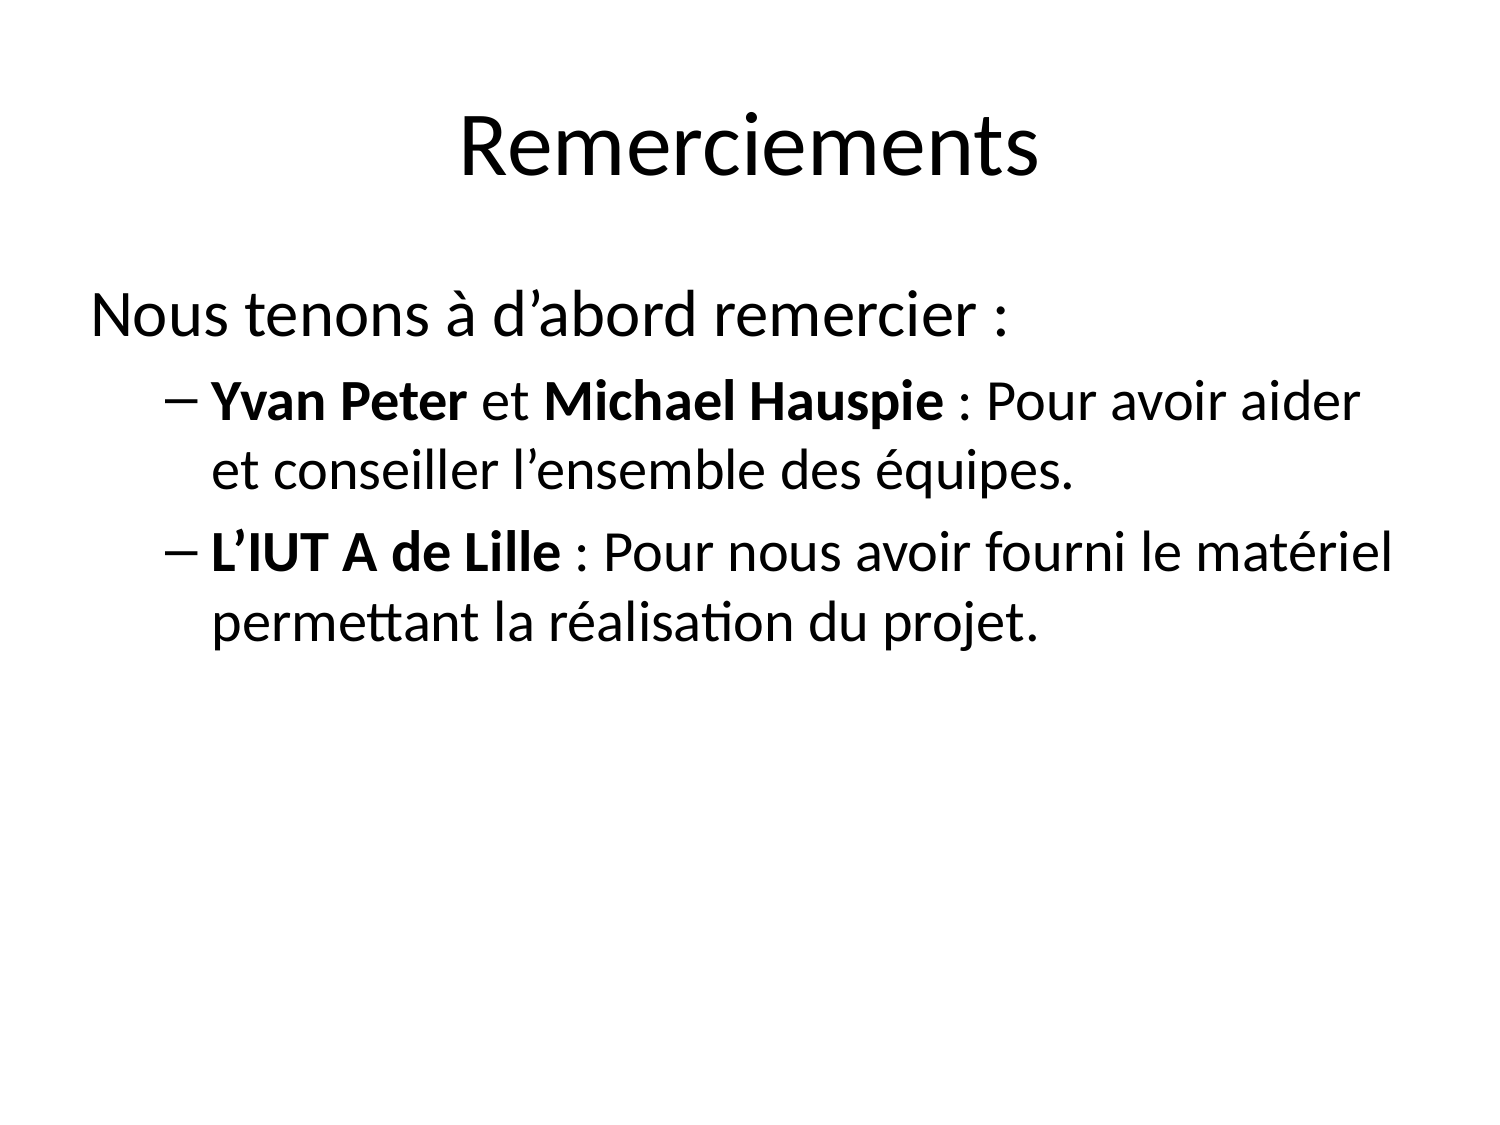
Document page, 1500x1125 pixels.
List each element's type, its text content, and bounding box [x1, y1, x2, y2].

list Nous tenons à d’abord remercier : Yvan Peter et Michael Hauspie : Pour avoir aider et conseiller l’ensemble des équipes. L’IUT A de Lille : Pour nous avoir fourni le matériel permettant la réalisation du projet. [75, 262, 1425, 1005]
title Remerciements [75, 45, 1425, 233]
